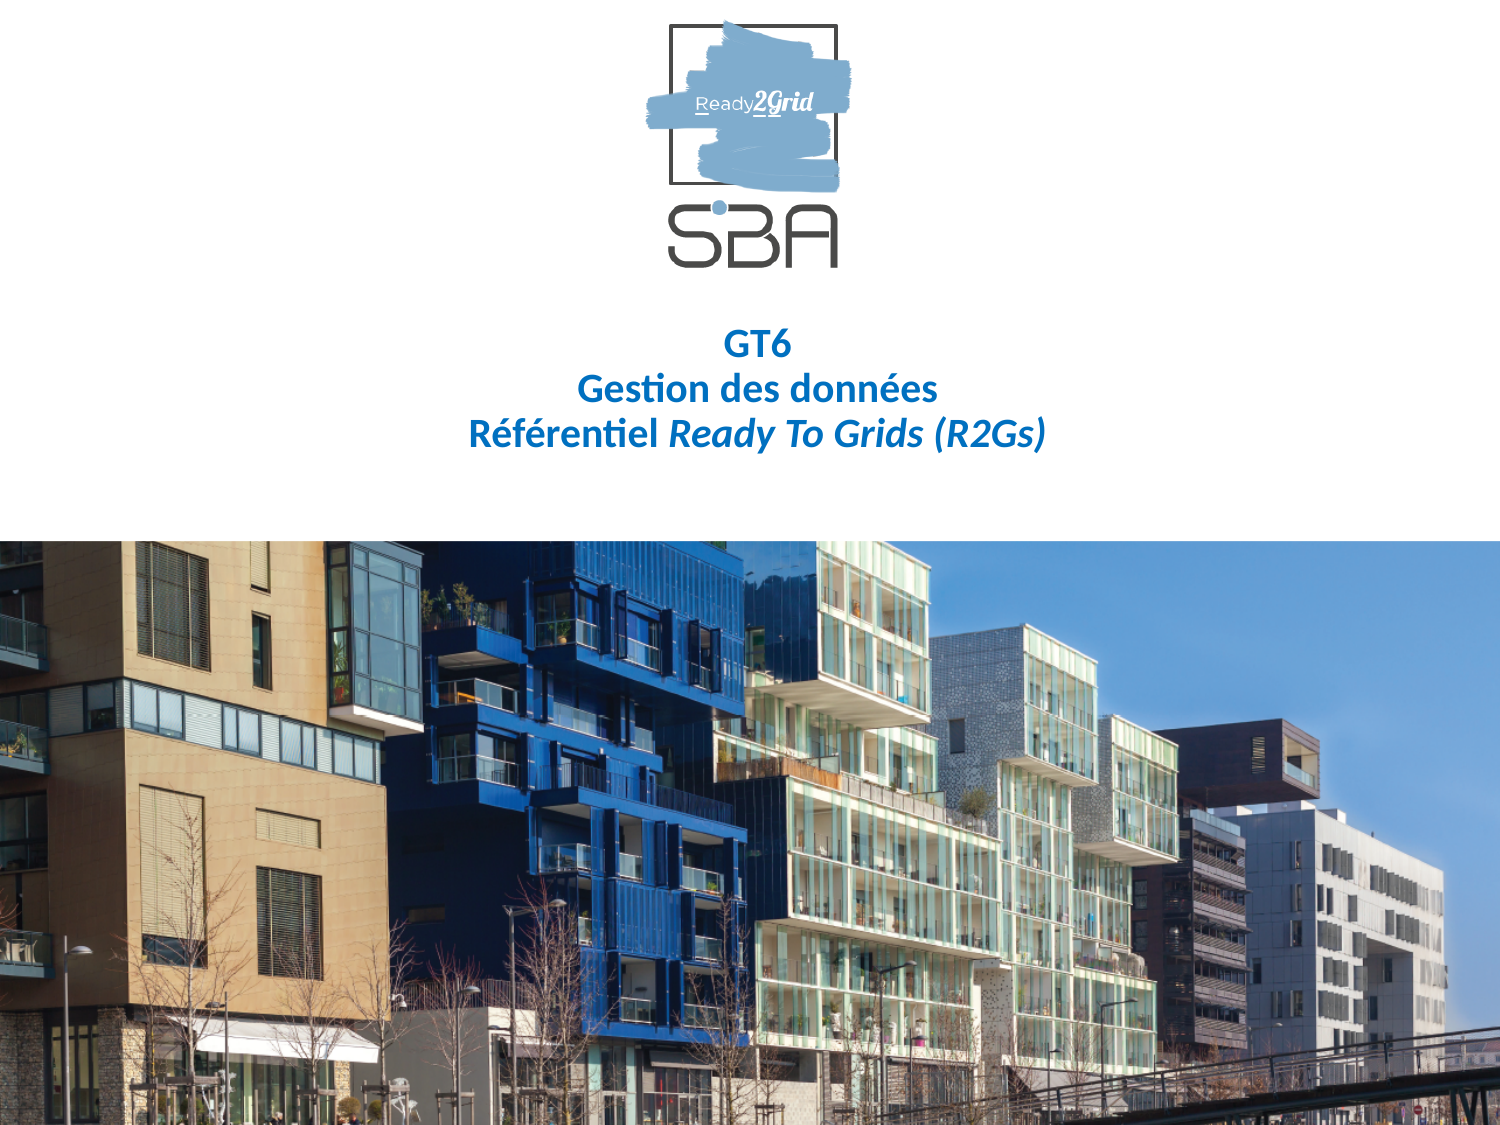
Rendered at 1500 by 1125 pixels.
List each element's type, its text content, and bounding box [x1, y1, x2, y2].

picture [597, 13, 908, 271]
title GT6 Gestion des données Référentiel Ready To Grids (R2Gs) [110, 314, 1405, 469]
